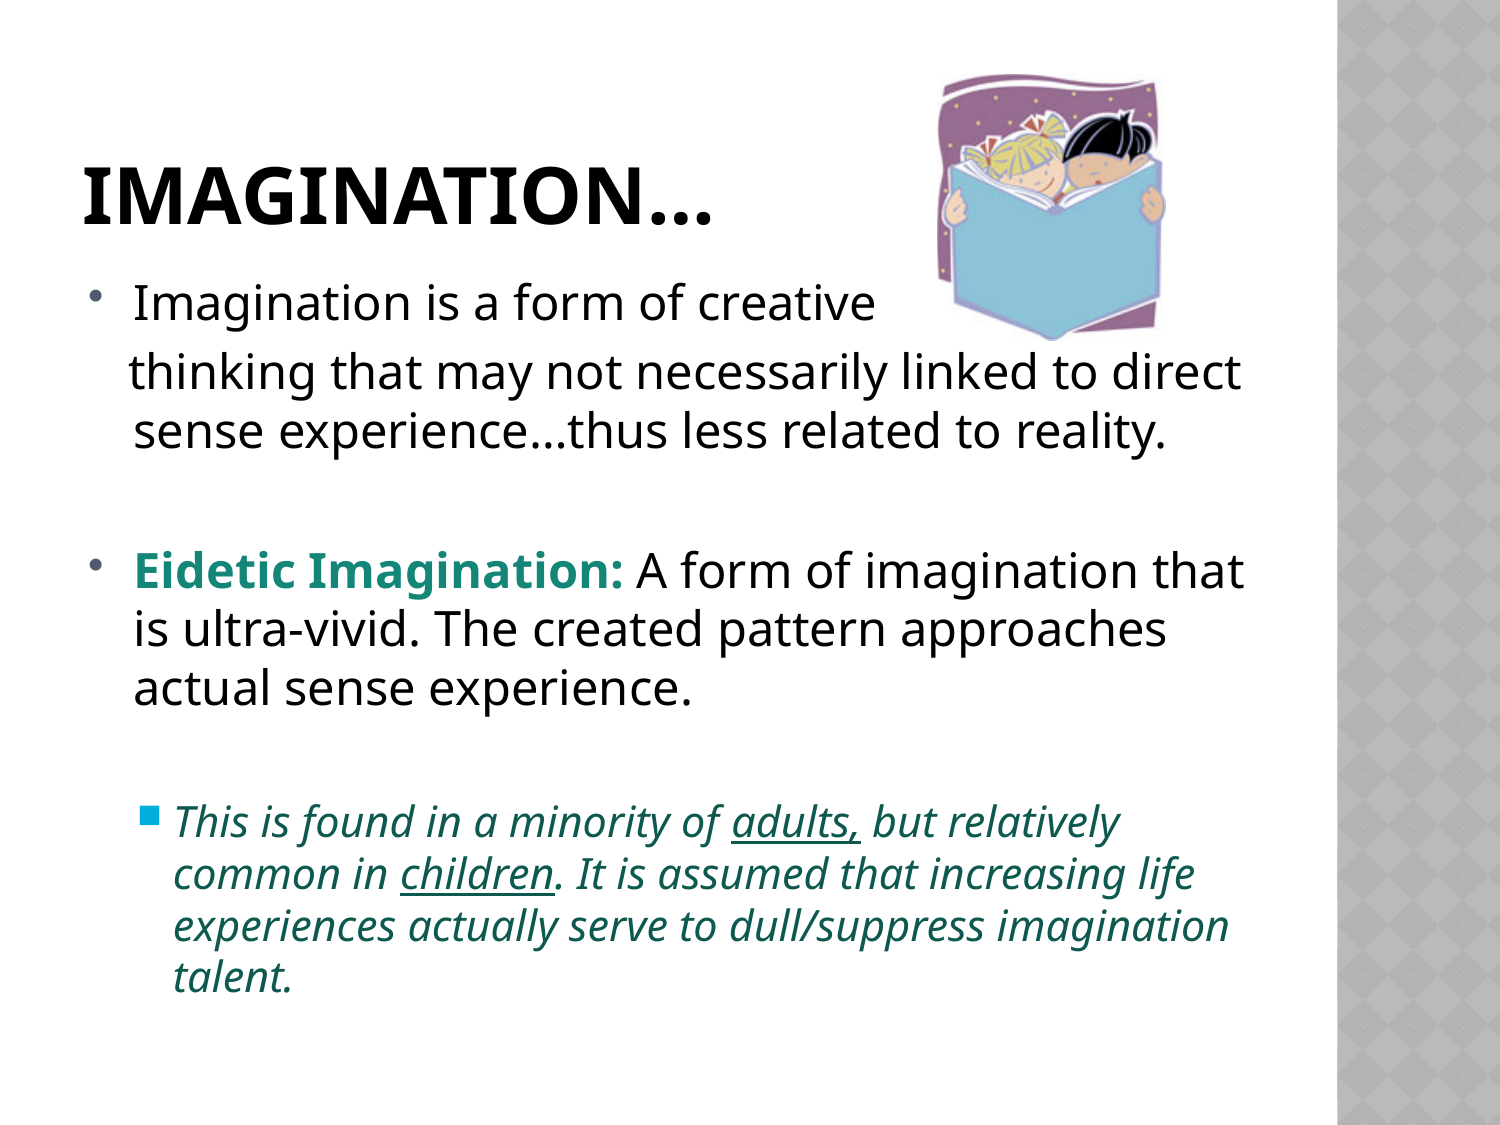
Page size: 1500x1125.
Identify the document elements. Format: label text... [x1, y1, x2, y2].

list Imagination is a form of creative thinking that may not necessarily linked to direct sense experience…thus less related to reality. Eidetic Imagination: A form of imagination that is ultra-vivid. The created pattern approaches actual sense experience. This is found in a minority of adults, but relatively common in children. It is assumed that increasing life experiences actually serve to dull/suppress imagination talent. [75, 264, 1263, 1059]
picture [937, 74, 1167, 341]
title Imagination… [75, 52, 1263, 240]
